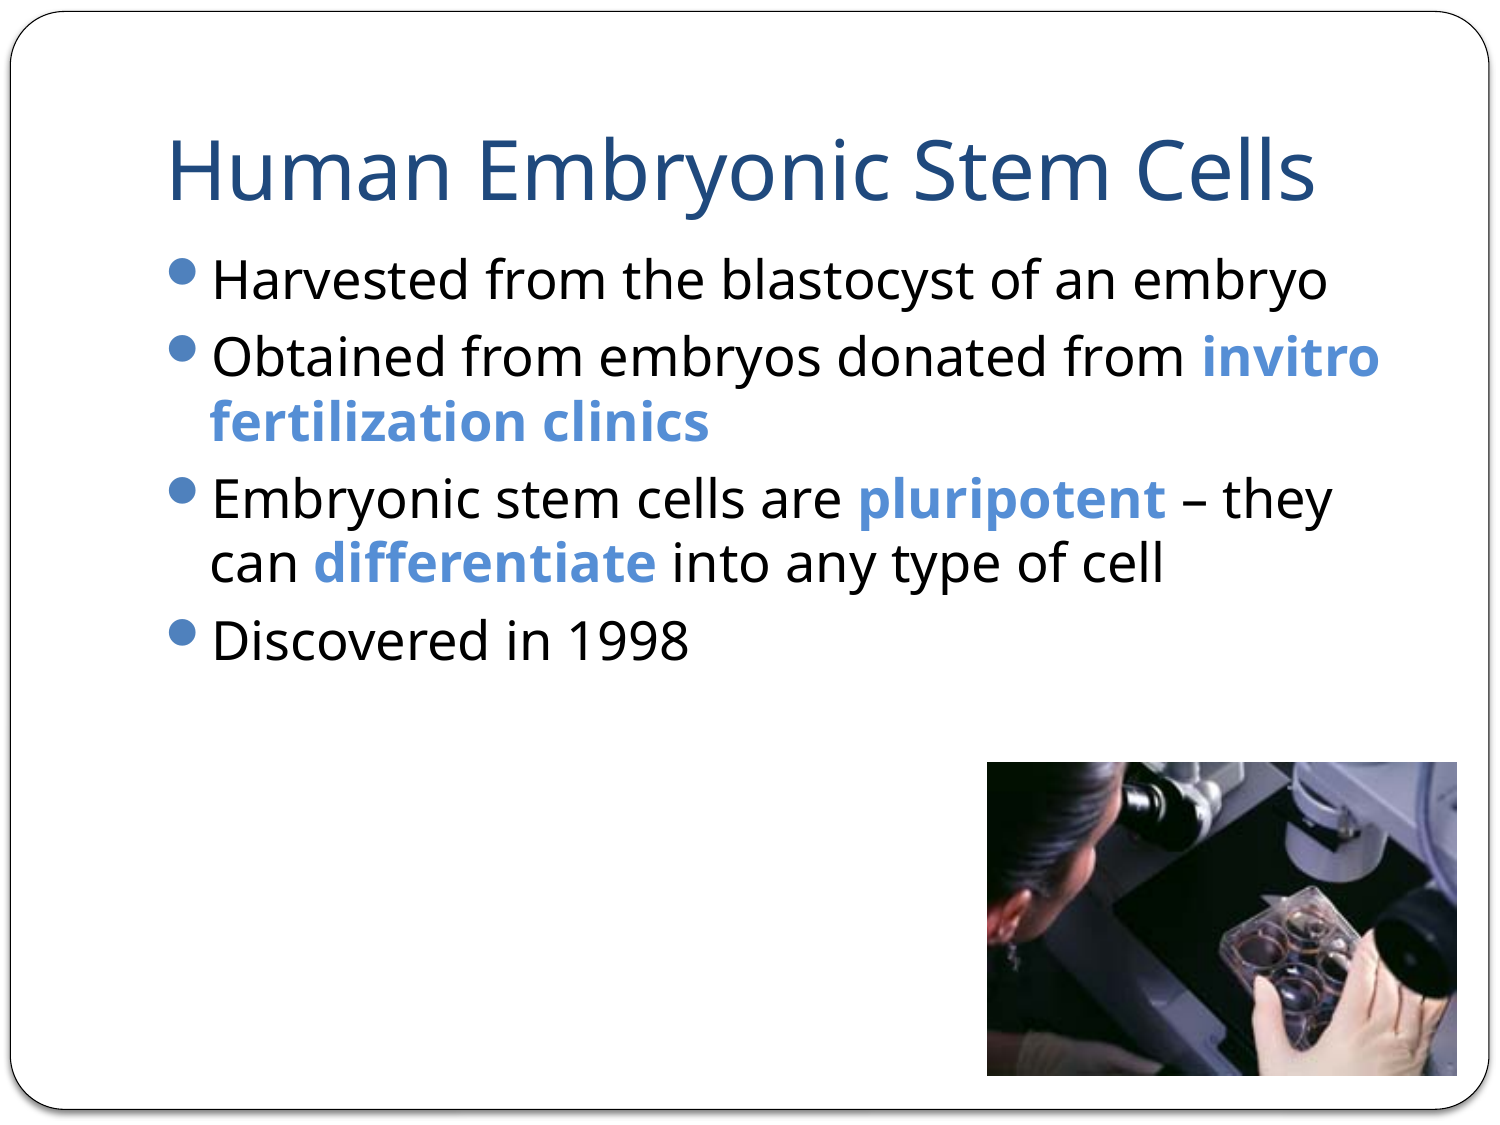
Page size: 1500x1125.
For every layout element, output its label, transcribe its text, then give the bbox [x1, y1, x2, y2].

list Harvested from the blastocyst of an embryo Obtained from embryos donated from invitro fertilization clinics Embryonic stem cells are pluripotent – they can differentiate into any type of cell Discovered in 1998 [150, 237, 1425, 988]
title Human Embryonic Stem Cells [150, 45, 1425, 233]
picture [987, 762, 1457, 1076]
